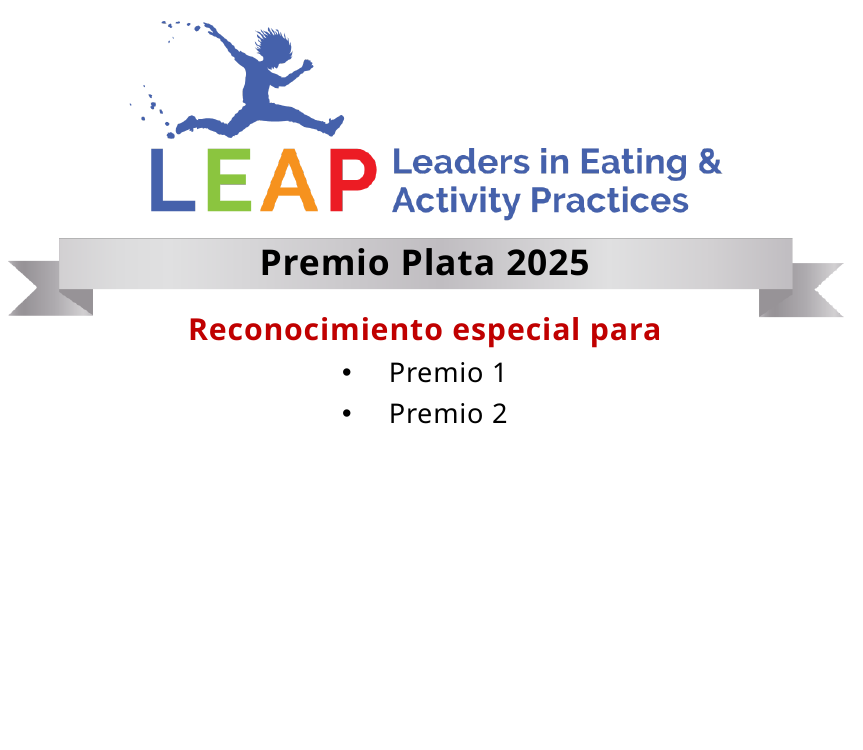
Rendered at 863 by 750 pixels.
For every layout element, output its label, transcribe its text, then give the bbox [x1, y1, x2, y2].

title Premio Plata 2025 [65, 239, 784, 290]
picture [1, 0, 863, 338]
list Reconocimiento especial para Premio 1 Premio 2 [92, 307, 758, 603]
